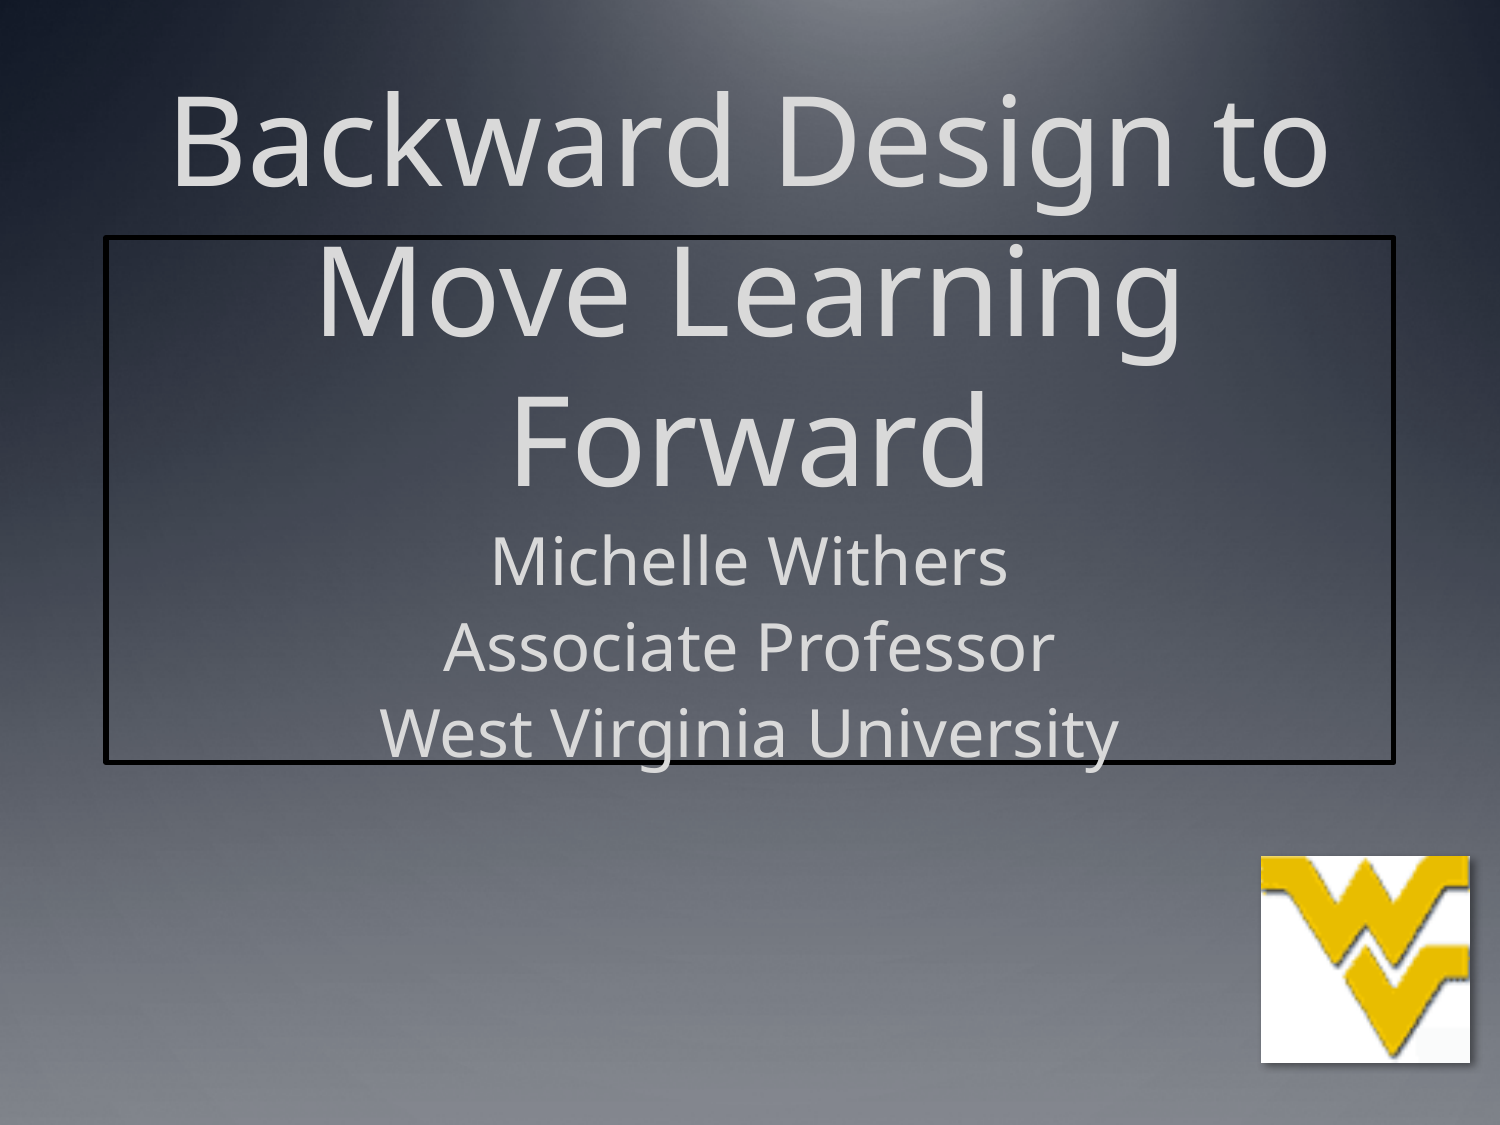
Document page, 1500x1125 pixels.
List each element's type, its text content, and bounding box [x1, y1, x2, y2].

title Backward Design to Move Learning Forward [108, 252, 1392, 511]
picture [1259, 818, 1473, 1065]
subtitle Michelle Withers Associate Professor West Virginia University [108, 511, 1392, 653]
